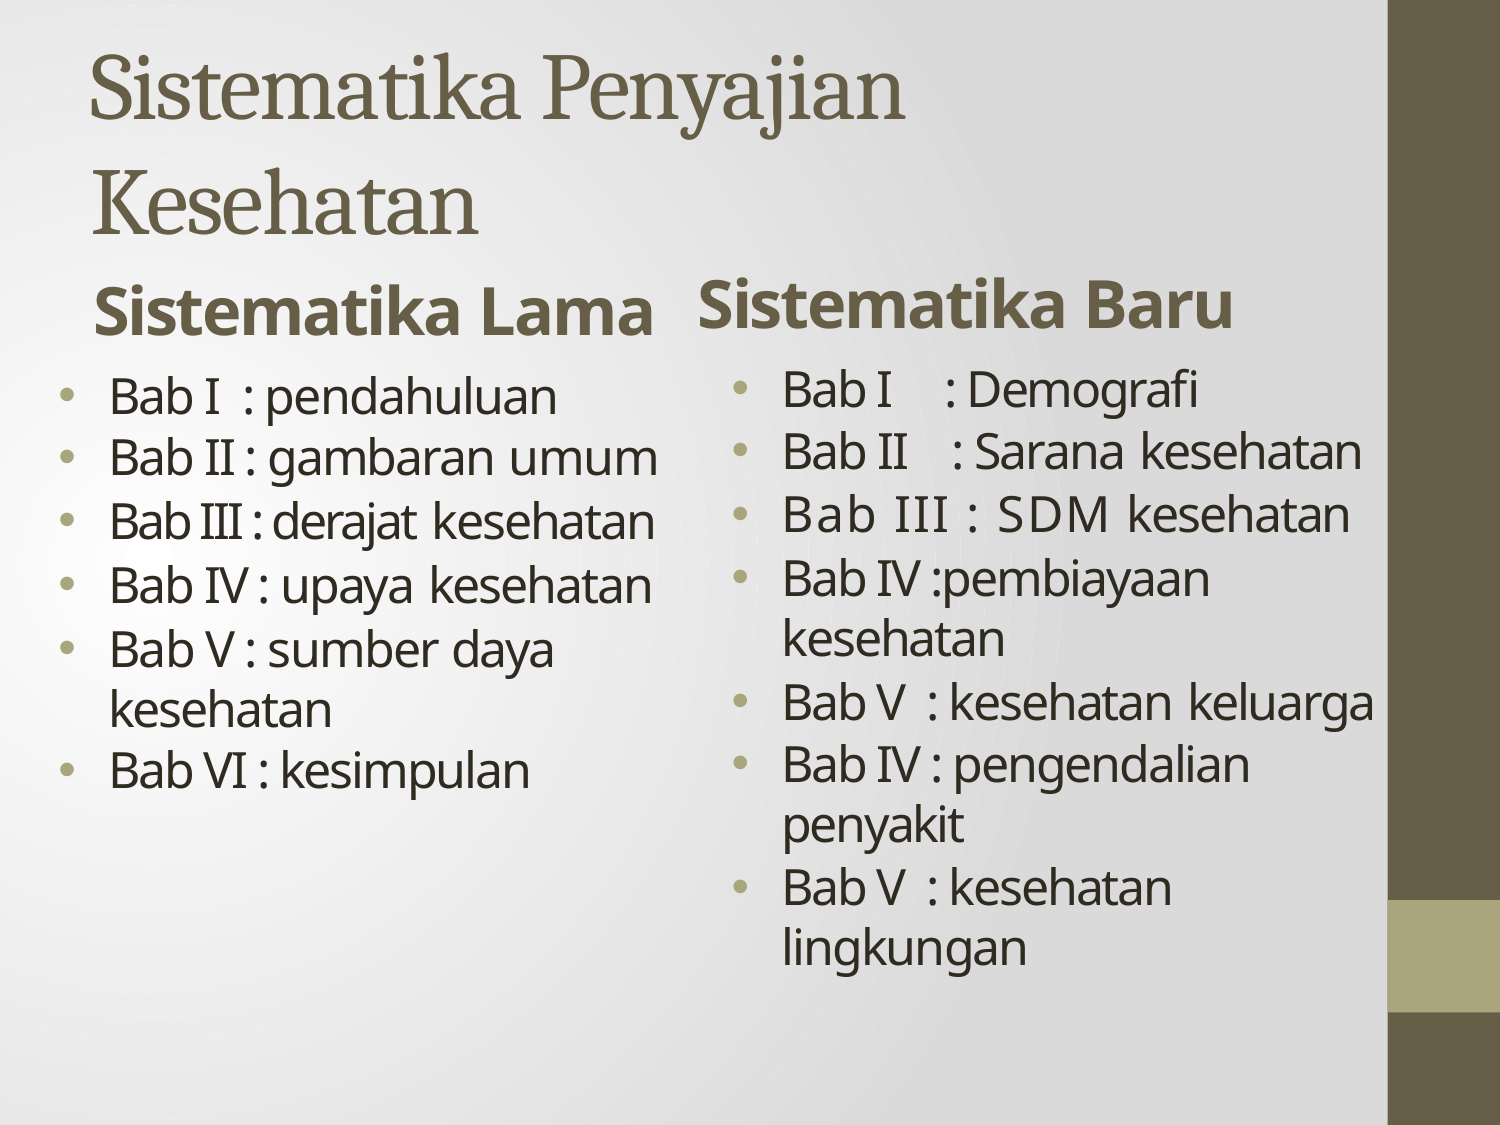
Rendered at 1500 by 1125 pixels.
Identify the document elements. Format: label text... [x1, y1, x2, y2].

list Sistematika Lama [75, 251, 675, 356]
list Bab I : Demografi Bab II : Sarana kesehatan Bab III : SDM kesehatan Bab IV :pembiayaan kesehatan Bab V : kesehatan keluarga Bab IV : pengendalian penyakit Bab V : kesehatan lingkungan [714, 349, 1424, 999]
list Sistematika Baru [667, 244, 1268, 350]
list Bab I : pendahuluan Bab II : gambaran umum Bab III : derajat kesehatan Bab IV : upaya kesehatan Bab V : sumber daya kesehatan Bab VI : kesimpulan [41, 356, 762, 1005]
title Sistematika Penyajian Kesehatan [75, 45, 1325, 233]
